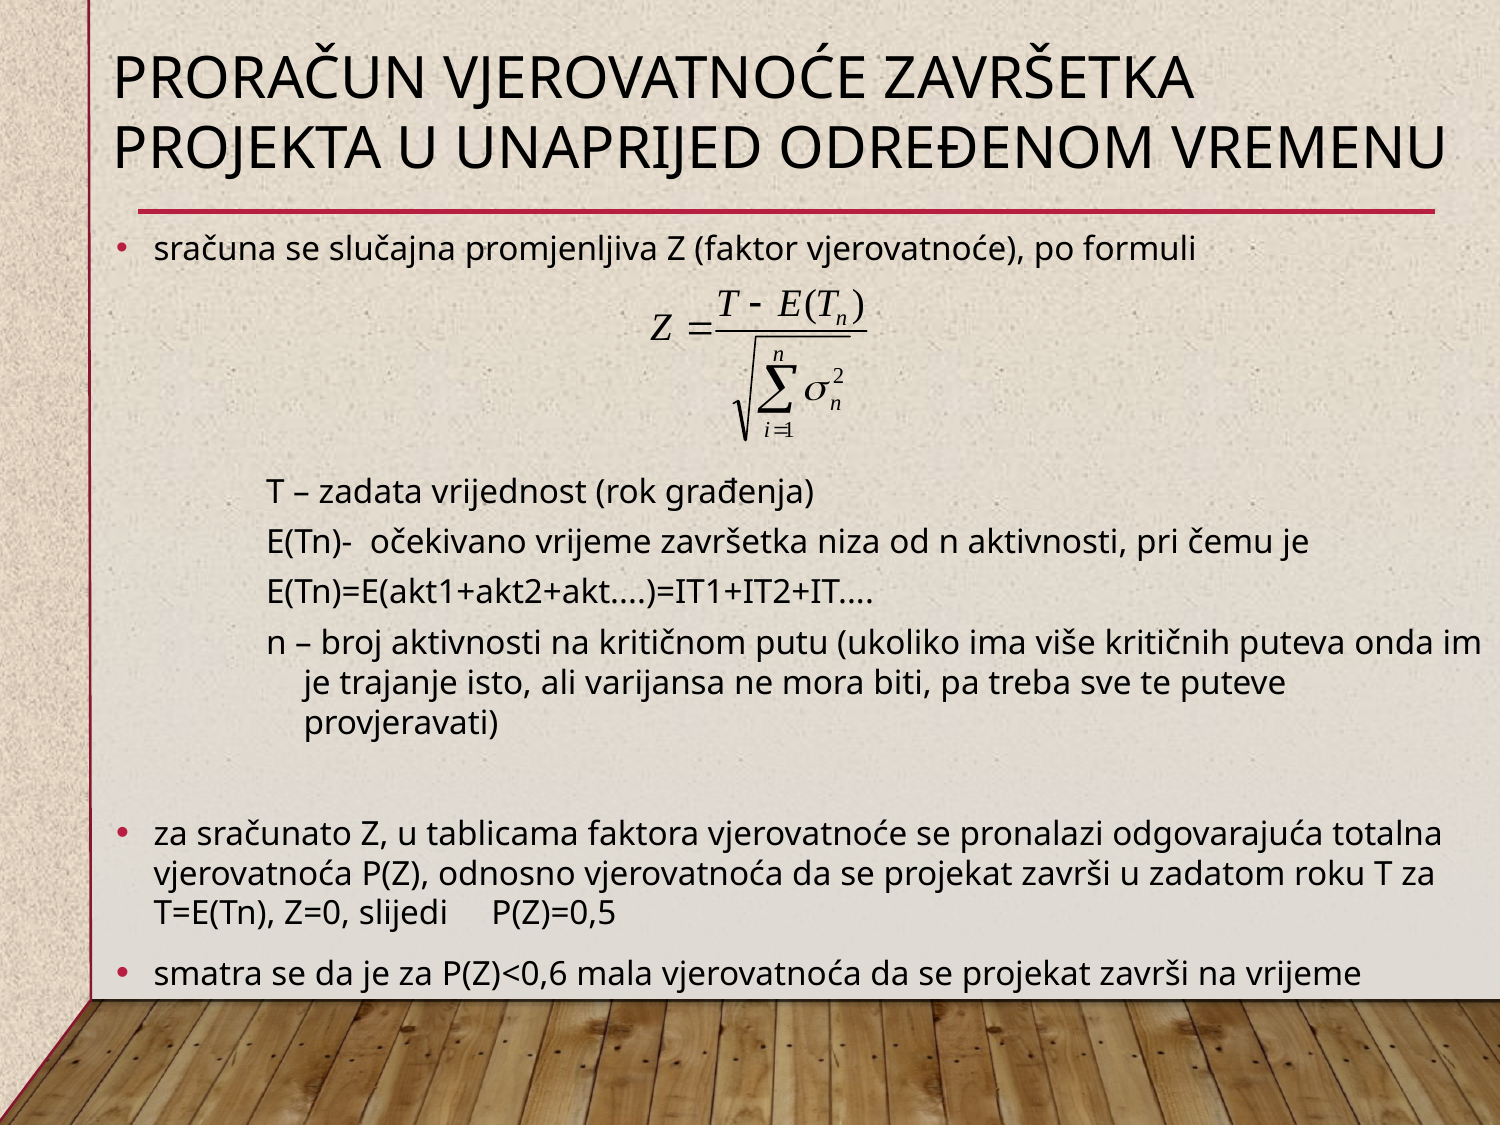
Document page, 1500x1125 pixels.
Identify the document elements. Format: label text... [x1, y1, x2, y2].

title Proračun vjerovatnoće završetka projekta u unaprijed određenom vremenu [97, 32, 1471, 205]
picture [0, 999, 1500, 1125]
picture [91, 0, 1500, 395]
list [643, 278, 875, 451]
list sračuna se slučajna promjenljiva Z (faktor vjerovatnoće), po formuli T – zadata vrijednost (rok građenja) E(Tn)- očekivano vrijeme završetka niza od n aktivnosti, pri čemu je E(Tn)=E(akt1+akt2+akt....)=IT1+IT2+IT.... n – broj aktivnosti na kritičnom putu (ukoliko ima više kritičnih puteva onda im je trajanje isto, ali varijansa ne mora biti, pa treba sve te puteve provjeravati) za sračunato Z, u tablicama faktora vjerovatnoće se pronalazi odgovarajuća totalna vjerovatnoća P(Z), odnosno vjerovatnoća da se projekat završi u zadatom roku T za T=E(Tn), Z=0, slijedi P(Z)=0,5 smatra se da je za P(Z)<0,6 mala vjerovatnoća da se projekat završi na vrijeme [101, 219, 1500, 895]
